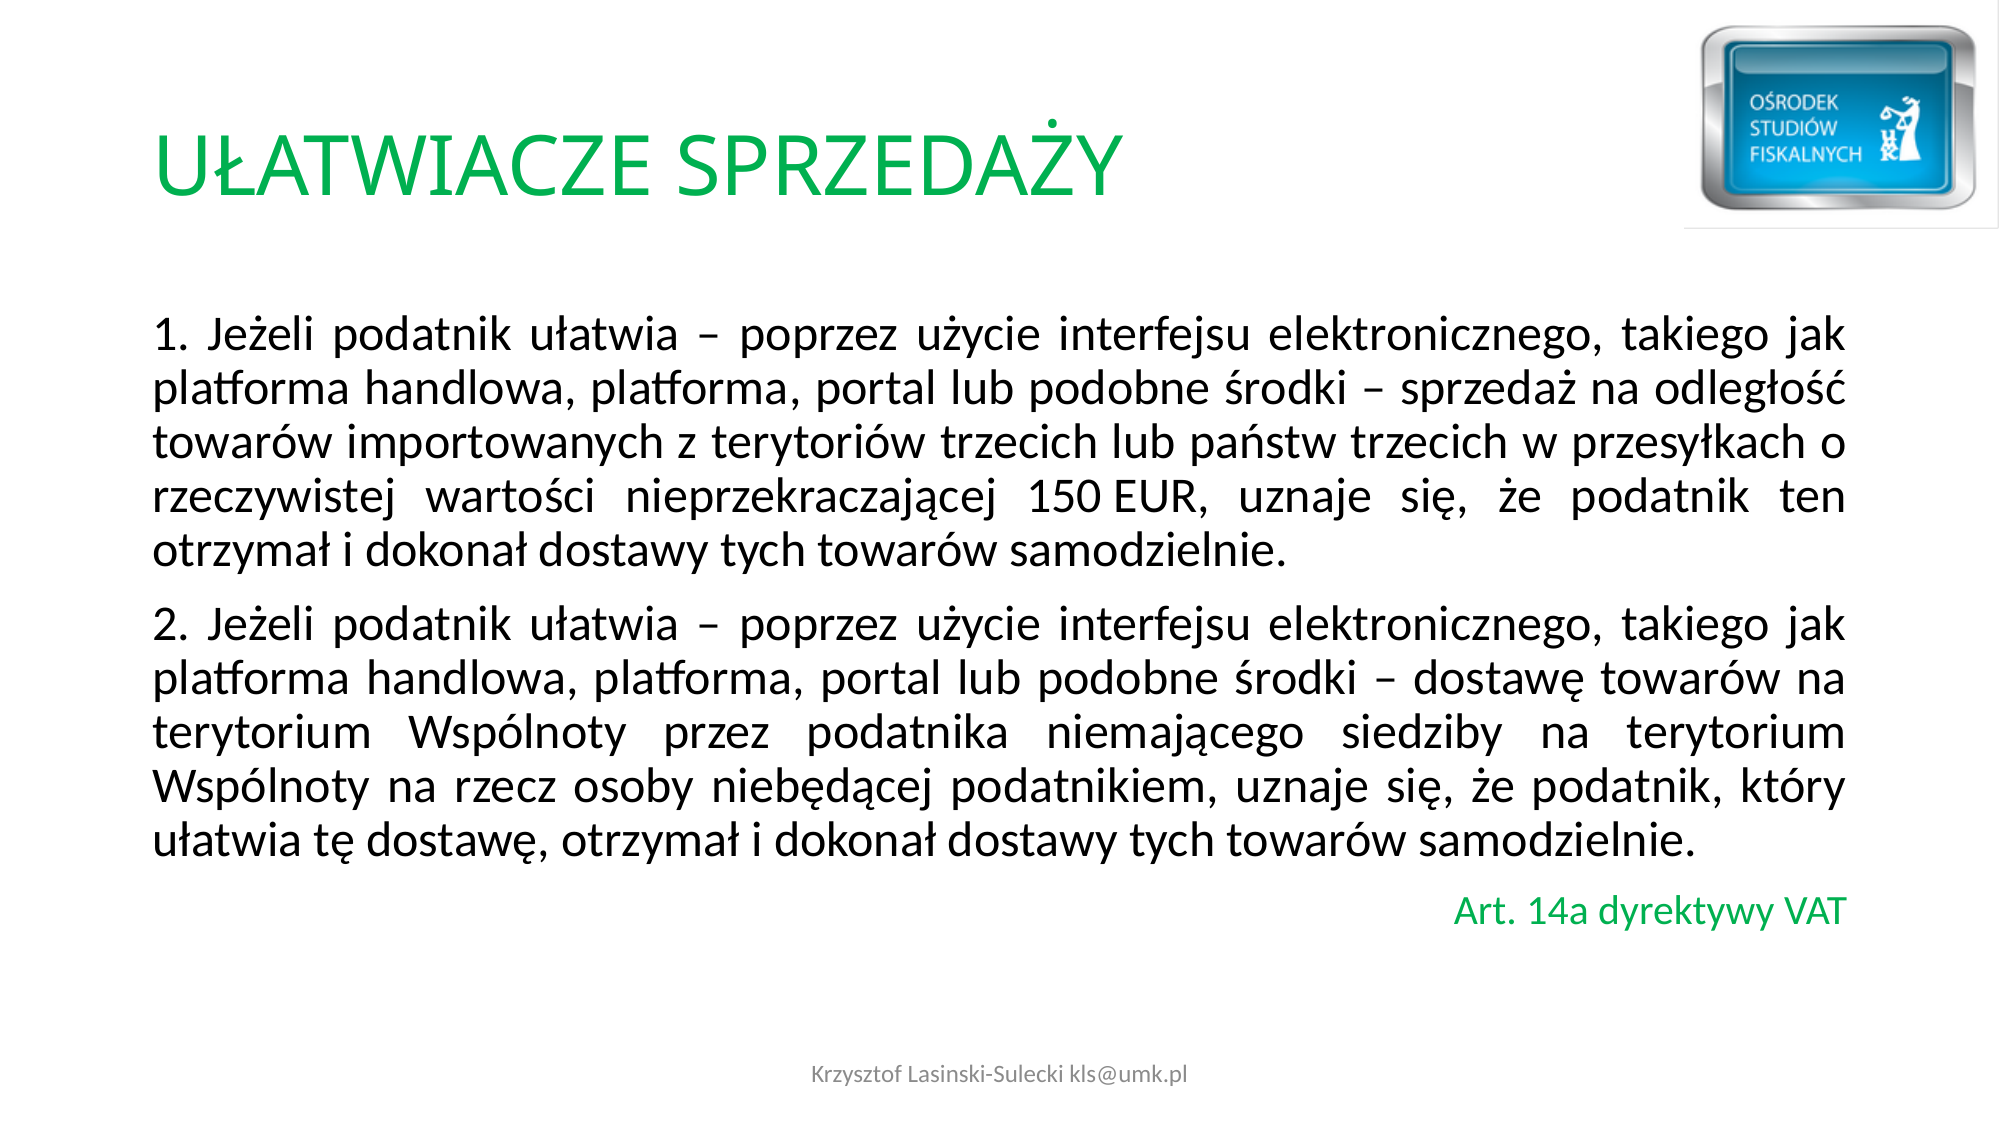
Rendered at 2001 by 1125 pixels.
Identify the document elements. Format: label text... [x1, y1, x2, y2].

title UŁATWIACZE SPRZEDAŻY [137, 59, 1863, 278]
footer Krzysztof Lasinski-Sulecki kls@umk.pl [662, 1042, 1338, 1103]
list 1. Jeżeli podatnik ułatwia – poprzez użycie interfejsu elektronicznego, takiego jak platforma handlowa, platforma, portal lub podobne środki – sprzedaż na odległość towarów importowanych z terytoriów trzecich lub państw trzecich w przesyłkach o rzeczywistej wartości nieprzekraczającej 150 EUR, uznaje się, że podatnik ten otrzymał i dokonał dostawy tych towarów samodzielnie. 2. Jeżeli podatnik ułatwia – poprzez użycie interfejsu elektronicznego, takiego jak platforma handlowa, platforma, portal lub podobne środki – dostawę towarów na terytorium Wspólnoty przez podatnika niemającego siedziby na terytorium Wspólnoty na rzecz osoby niebędącej podatnikiem, uznaje się, że podatnik, który ułatwia tę dostawę, otrzymał i dokonał dostawy tych towarów samodzielnie. Art. 14a dyrektywy VAT [137, 299, 1863, 1014]
picture [1684, 0, 2000, 230]
